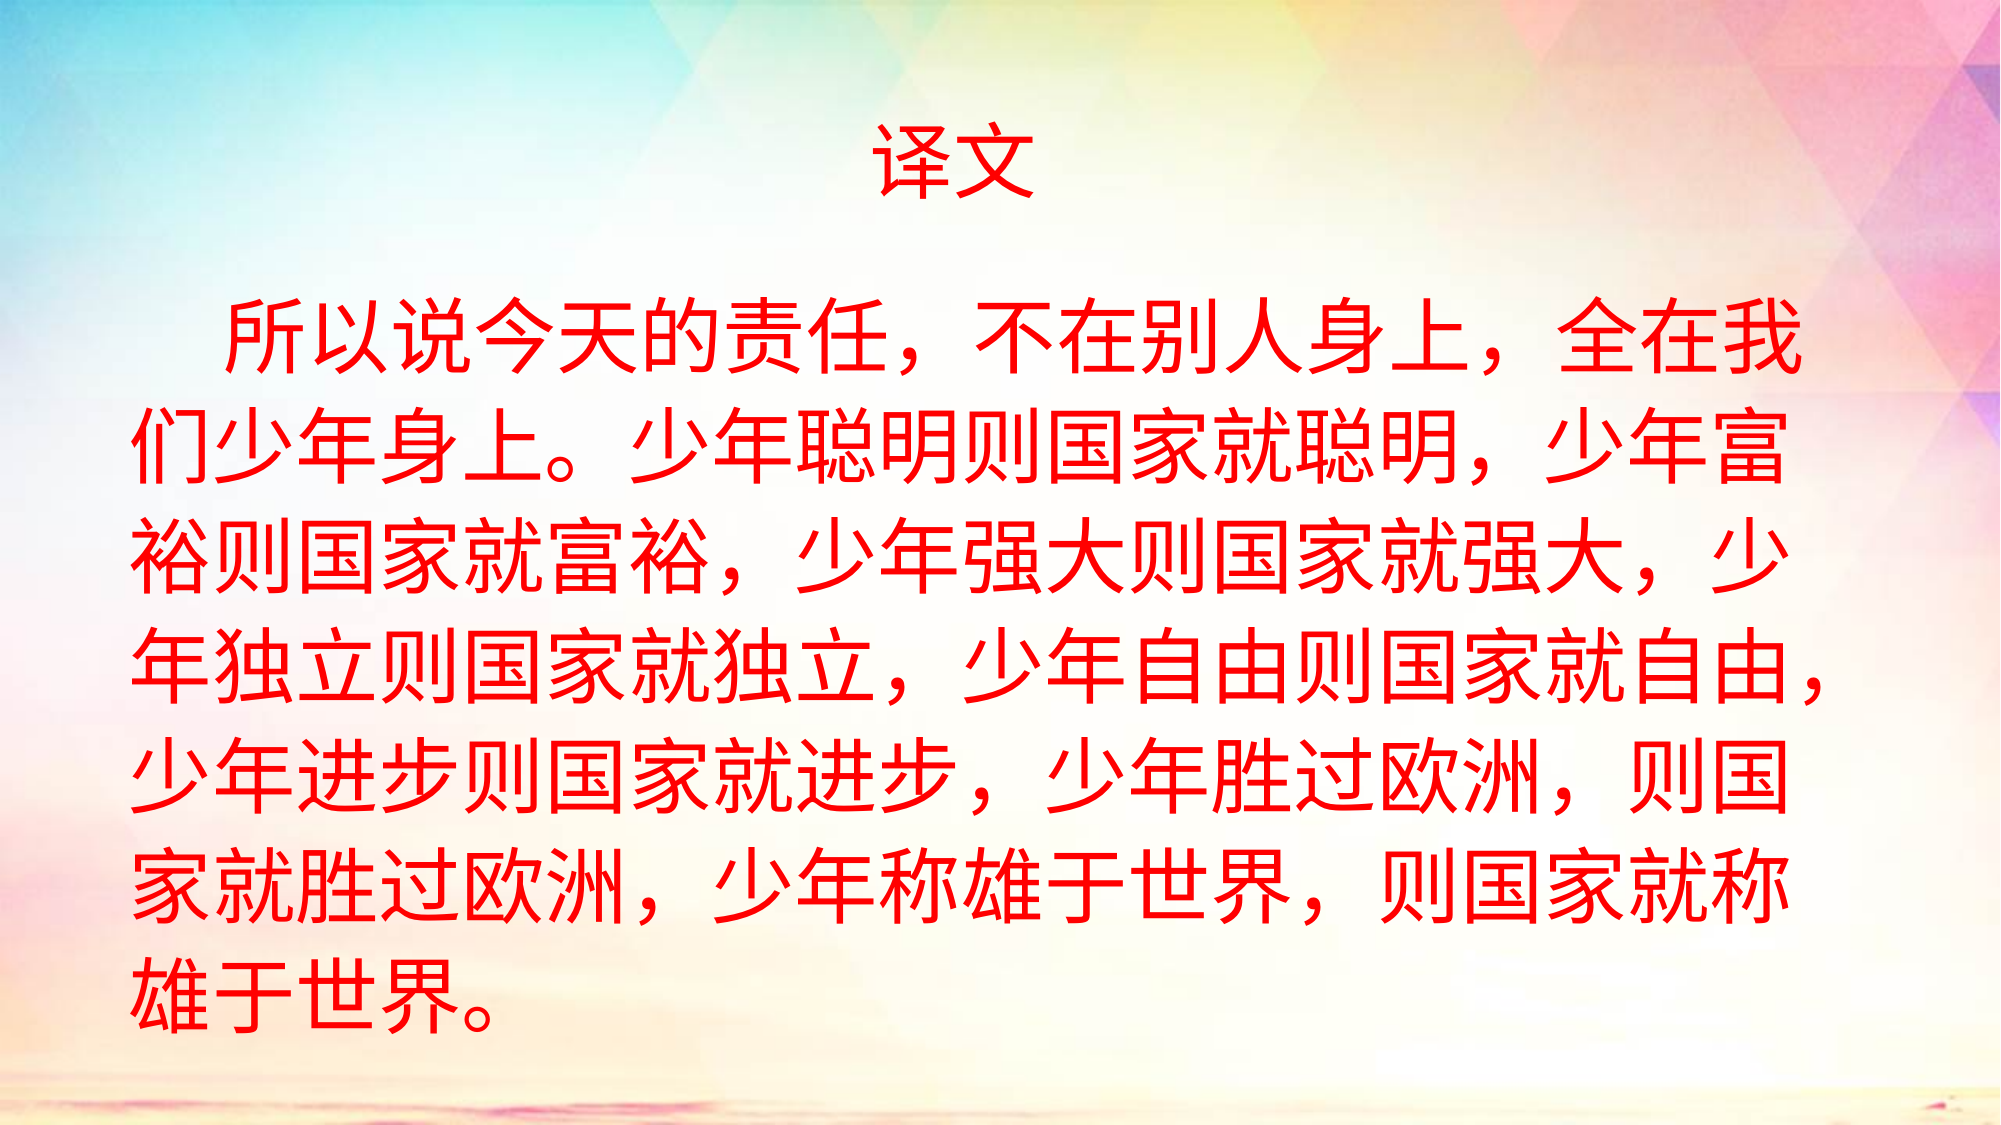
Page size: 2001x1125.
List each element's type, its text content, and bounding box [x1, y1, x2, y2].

text_box 所以说今天的责任，不在别人身上，全在我们少年身上。少年聪明则国家就聪明，少年富裕则国家就富裕，少年强大则国家就强大，少年独立则国家就独立，少年自由则国家就自由，少年进步则国家就进步，少年胜过欧洲，则国家就胜过欧洲，少年称雄于世界，则国家就称雄于世界。 [114, 267, 1839, 1084]
text_box 译文 [90, 101, 1816, 320]
picture [0, 0, 2001, 1125]
